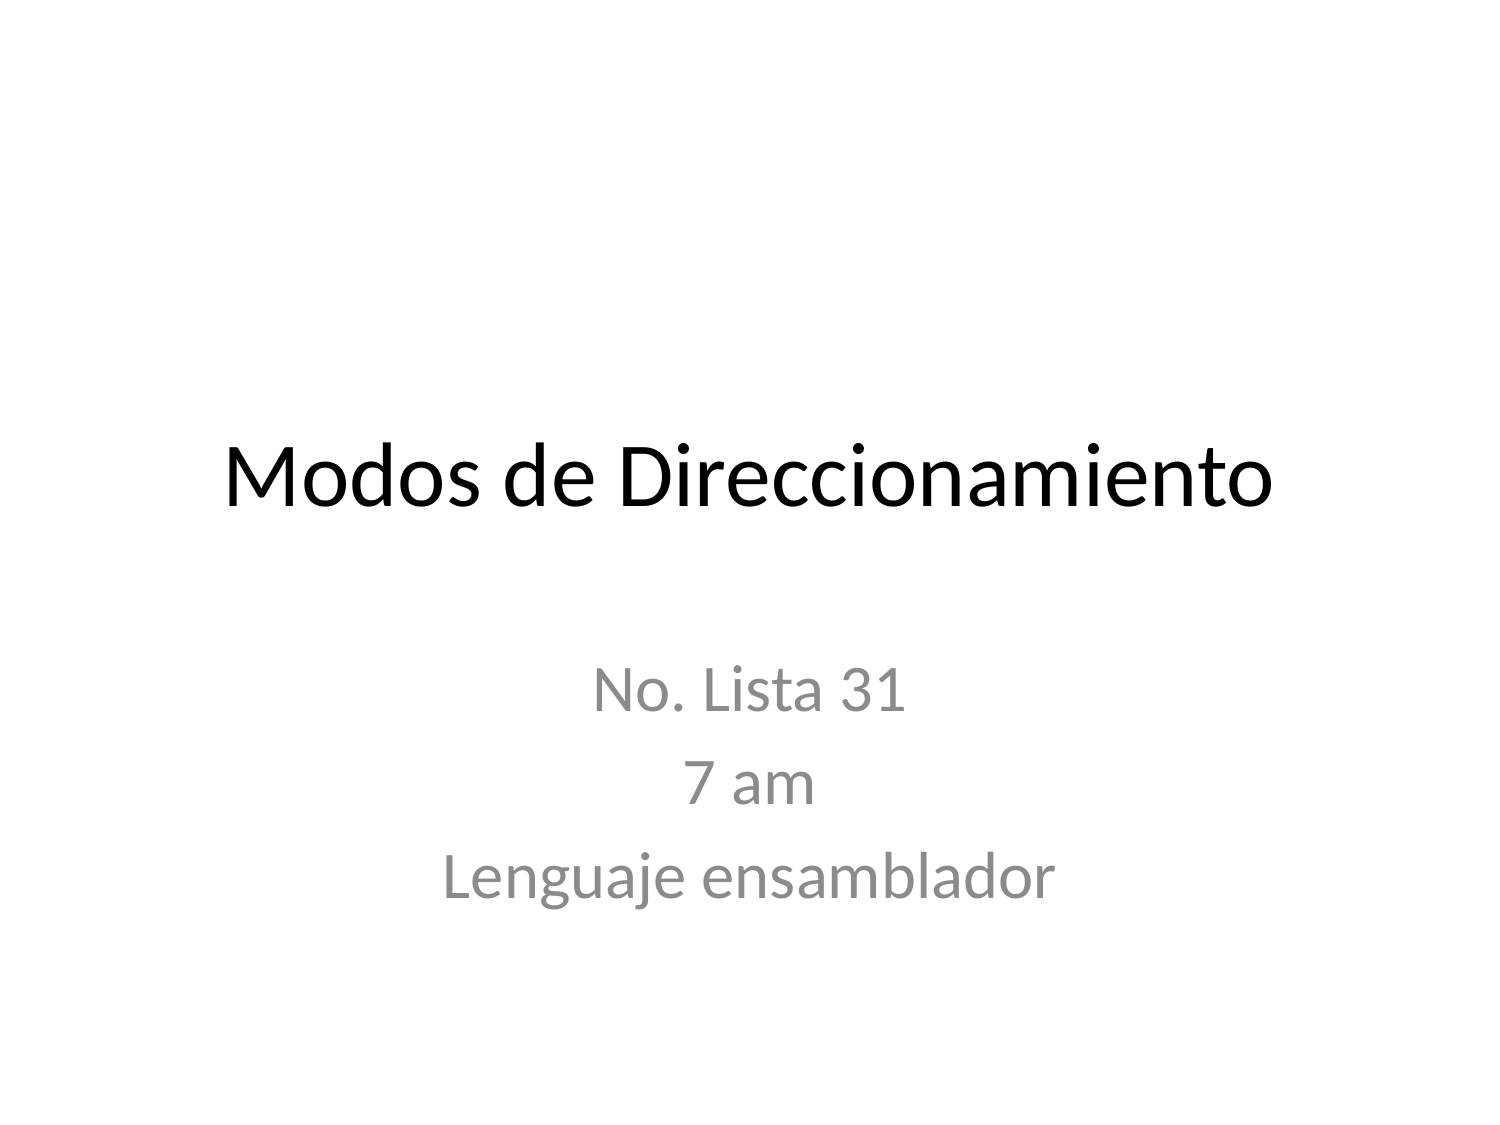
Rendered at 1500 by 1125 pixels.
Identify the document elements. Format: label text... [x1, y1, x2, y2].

subtitle No. Lista 31 7 am Lenguaje ensamblador [225, 637, 1275, 925]
title Modos de Direccionamiento [112, 349, 1388, 591]
